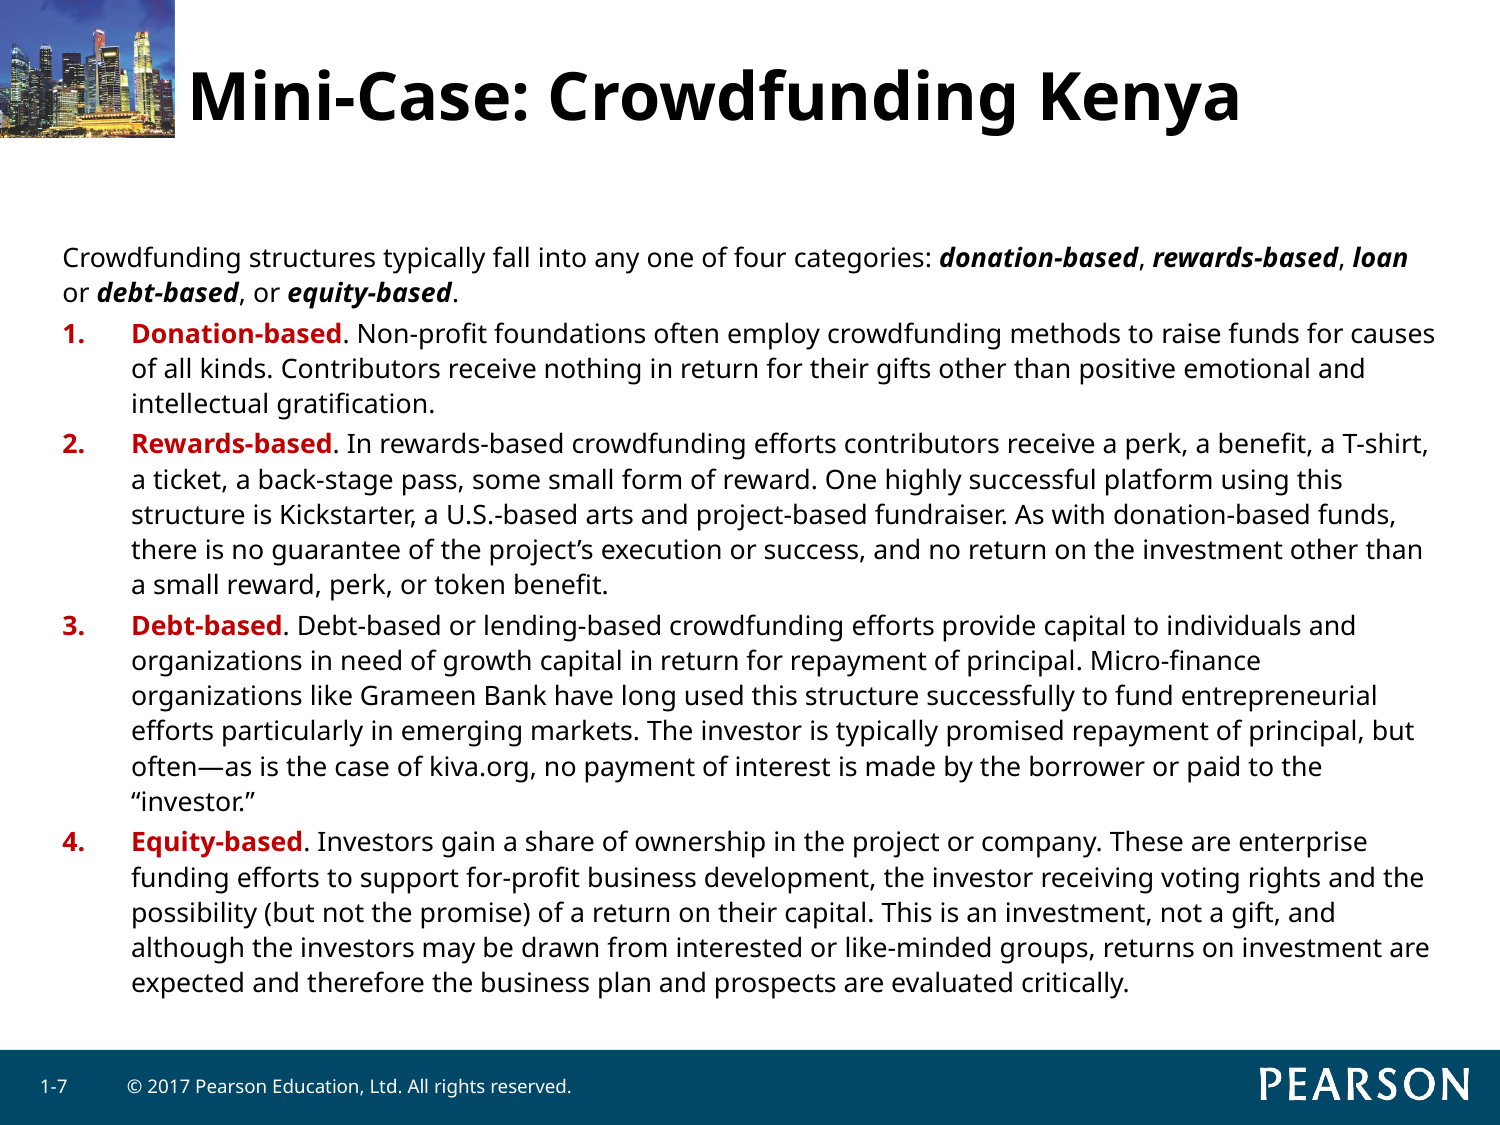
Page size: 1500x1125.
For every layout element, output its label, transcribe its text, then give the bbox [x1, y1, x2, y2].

title Mini-Case: Crowdfunding Kenya [187, 0, 1450, 188]
list Crowdfunding structures typically fall into any one of four categories: donation-based, rewards-based, loan or debt-based, or equity-based. Donation-based. Non-profit foundations often employ crowdfunding methods to raise funds for causes of all kinds. Contributors receive nothing in return for their gifts other than positive emotional and intellectual gratification. Rewards-based. In rewards-based crowdfunding efforts contributors receive a perk, a benefit, a T-shirt, a ticket, a back-stage pass, some small form of reward. One highly successful platform using this structure is Kickstarter, a U.S.-based arts and project-based fundraiser. As with donation-based funds, there is no guarantee of the project’s execution or success, and no return on the investment other than a small reward, perk, or token benefit. Debt-based. Debt-based or lending-based crowdfunding efforts provide capital to individuals and organizations in need of growth capital in return for repayment of principal. Micro-finance organizations like Grameen Bank have long used this structure successfully to fund entrepreneurial efforts particularly in emerging markets. The investor is typically promised repayment of principal, but often—as is the case of kiva.org, no payment of interest is made by the borrower or paid to the “investor.” Equity-based. Investors gain a share of ownership in the project or company. These are enterprise funding efforts to support for-profit business development, the investor receiving voting rights and the possibility (but not the promise) of a return on their capital. This is an investment, not a gift, and although the investors may be drawn from interested or like-minded groups, returns on investment are expected and therefore the business plan and prospects are evaluated critically. [62, 237, 1438, 1000]
picture [0, 0, 175, 138]
